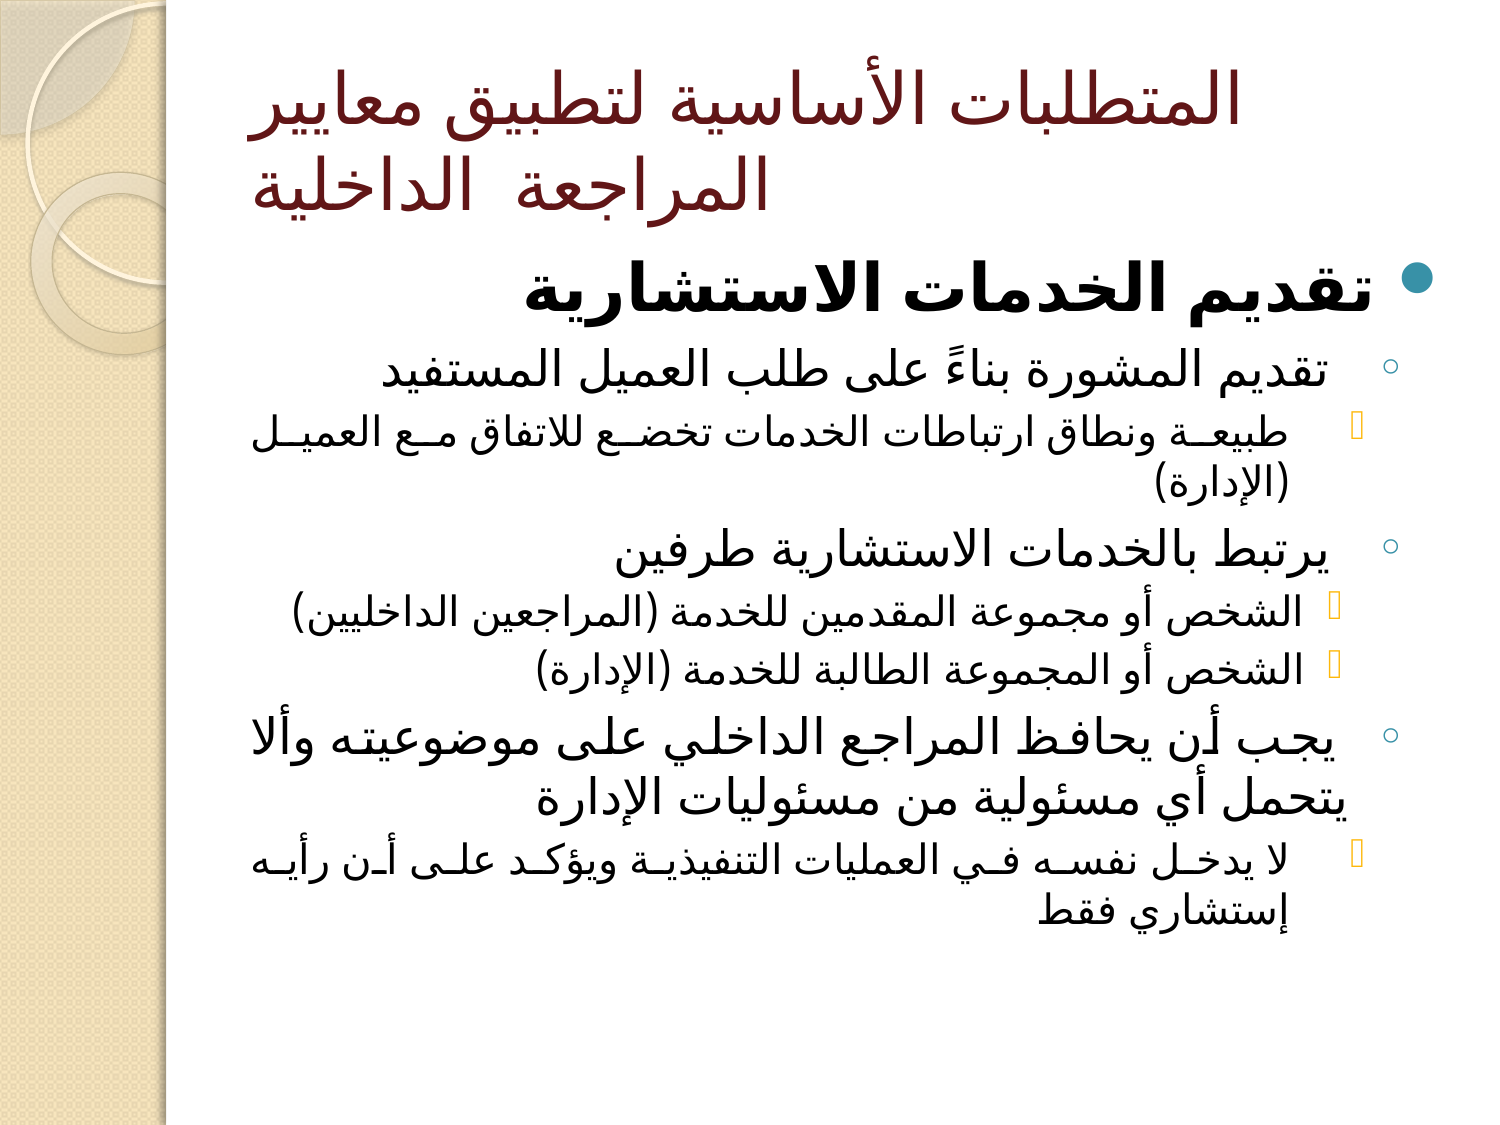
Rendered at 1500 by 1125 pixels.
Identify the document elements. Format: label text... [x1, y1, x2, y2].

list تقديم الخدمات الاستشارية تقديم المشورة بناءً على طلب العميل المستفيد طبيعة ونطاق ارتباطات الخدمات تخضع للاتفاق مع العميل (الإدارة) يرتبط بالخدمات الاستشارية طرفين الشخص أو مجموعة المقدمين للخدمة (المراجعين الداخليين) الشخص أو المجموعة الطالبة للخدمة (الإدارة) يجب أن يحافظ المراجع الداخلي على موضوعيته وألا يتحمل أي مسئولية من مسئوليات الإدارة لا يدخل نفسه في العمليات التنفيذية ويؤكد على أن رأيه إستشاري فقط [235, 237, 1466, 1025]
title المتطلبات الأساسية لتطبيق معايير المراجعة الداخلية [235, 45, 1466, 233]
